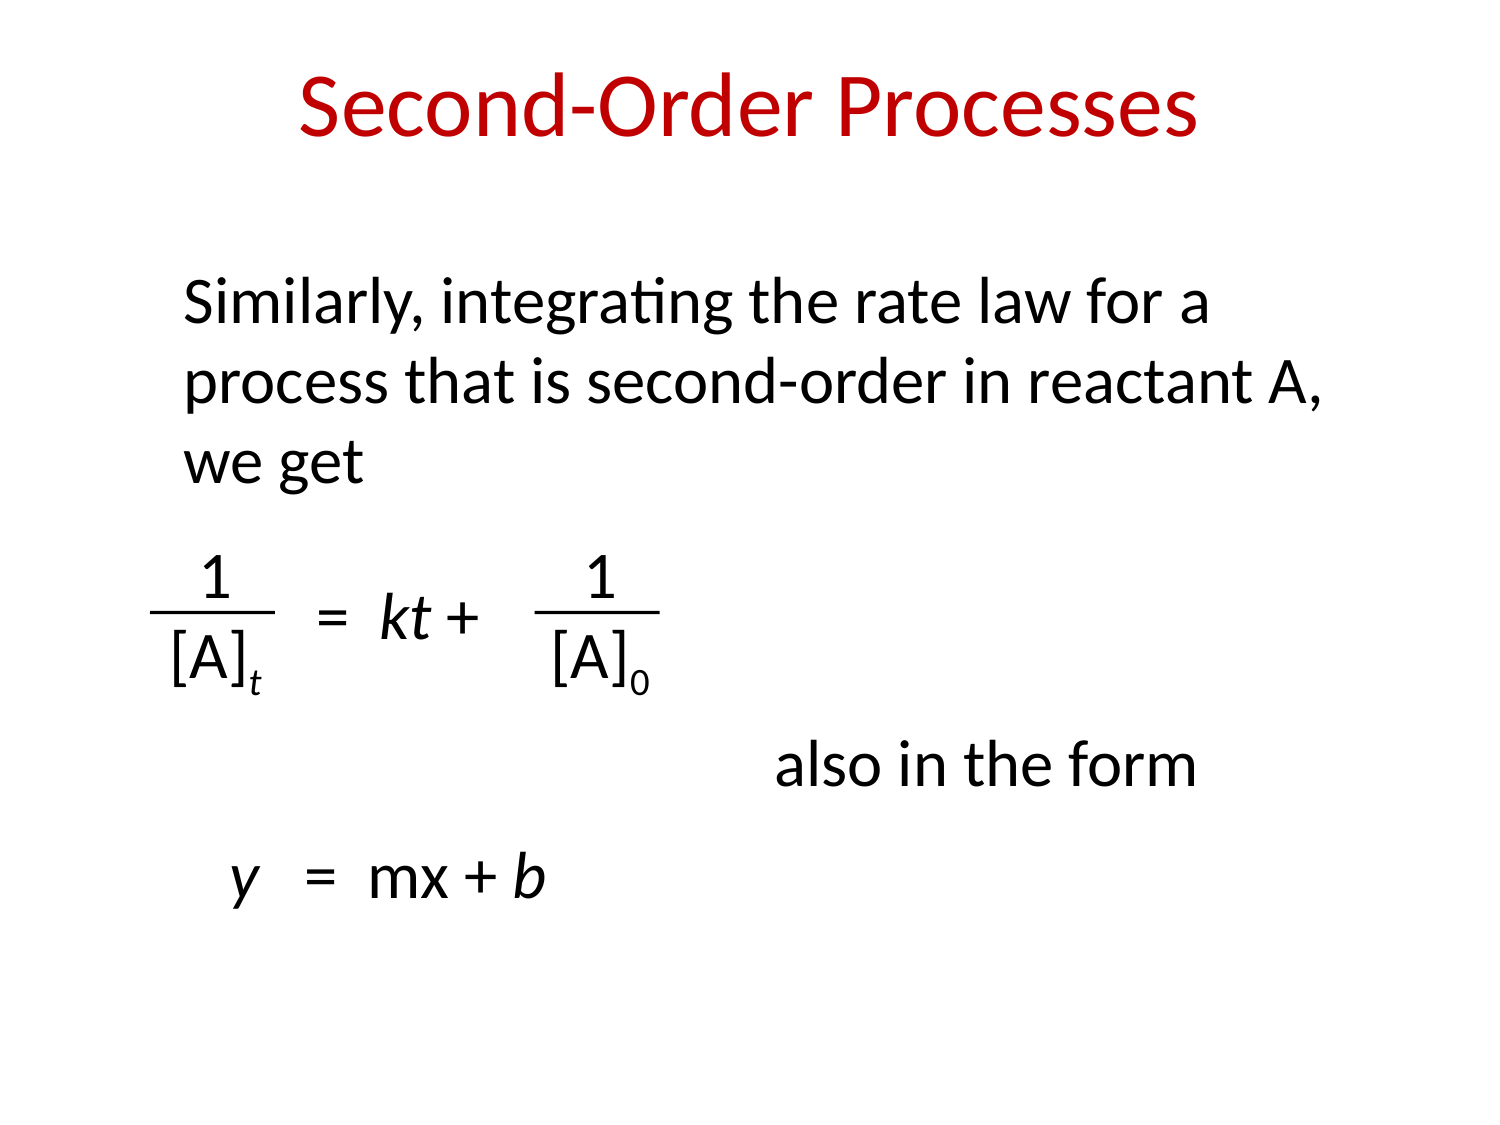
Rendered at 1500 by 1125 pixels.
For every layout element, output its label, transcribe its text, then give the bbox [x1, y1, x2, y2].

text_box Second-Order Processes [112, 37, 1388, 225]
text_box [149, 524, 669, 702]
text_box Similarly, integrating the rate law for a process that is second-order in reactant A, we get [112, 249, 1388, 525]
text_box y = mx + b [214, 824, 562, 920]
text_box also in the form [759, 712, 1215, 808]
